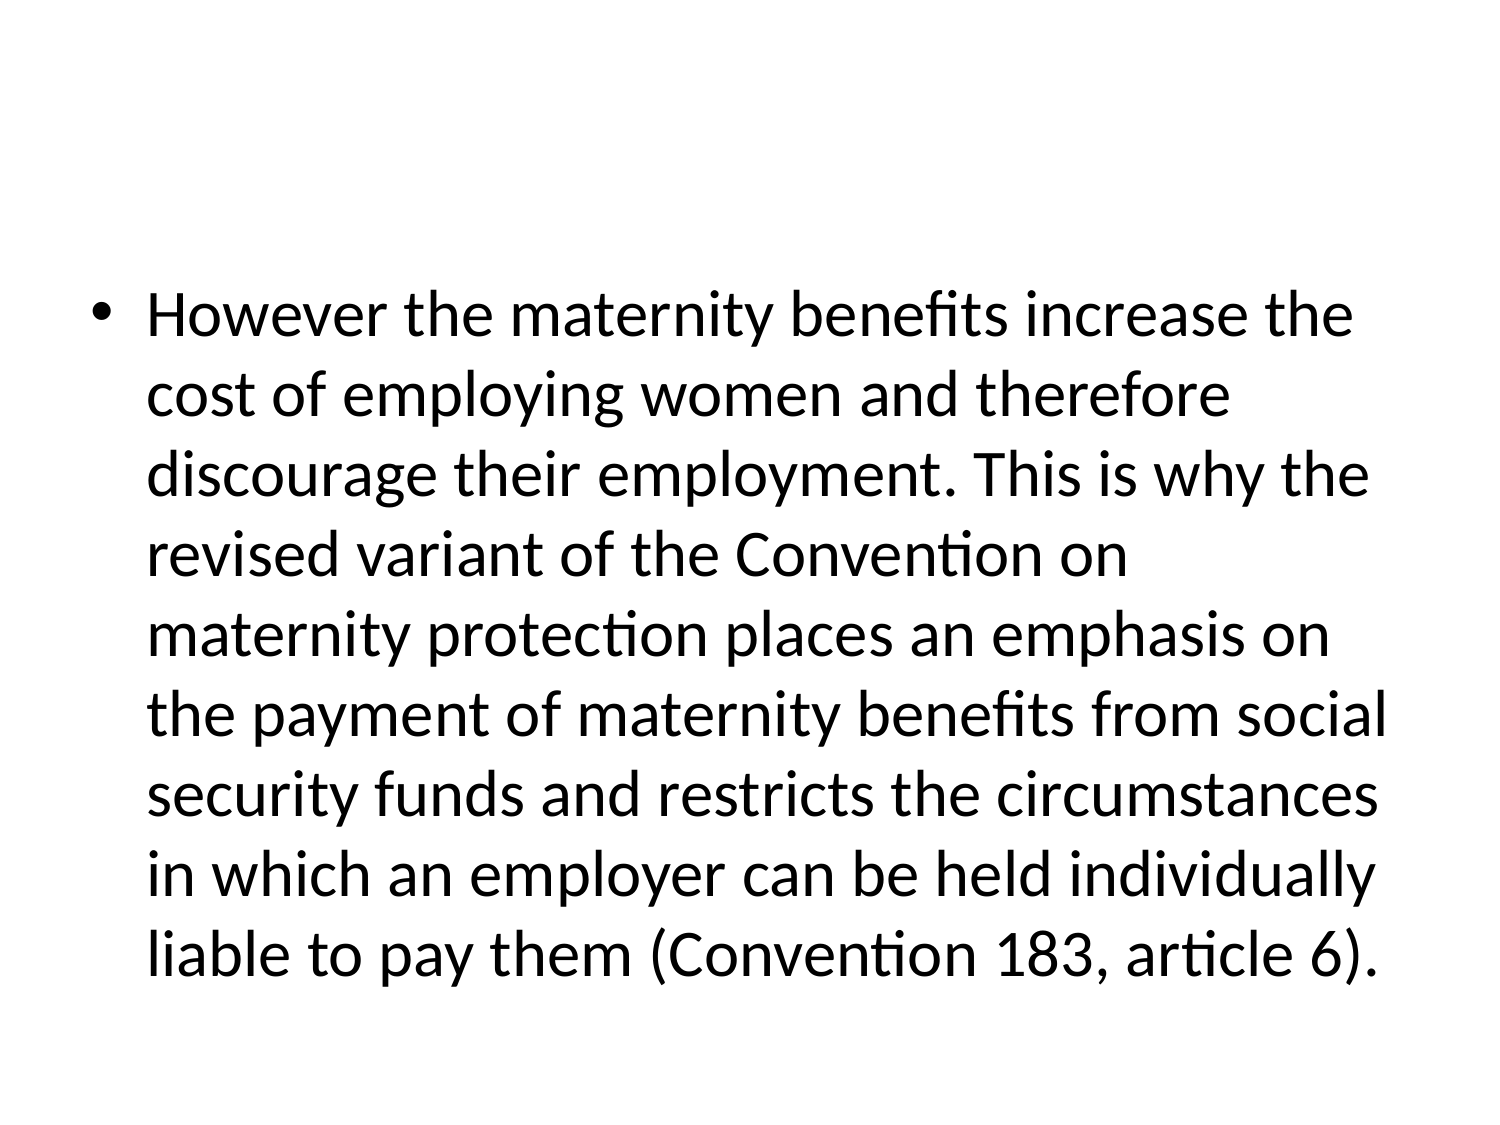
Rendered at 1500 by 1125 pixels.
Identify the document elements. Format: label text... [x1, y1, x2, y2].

list However the maternity benefits increase the cost of employing women and therefore discourage their employment. This is why the revised variant of the Convention on maternity protection places an emphasis on the payment of maternity benefits from social security funds and restricts the circumstances in which an employer can be held individually liable to pay them (Convention 183, article 6). [75, 262, 1425, 1005]
